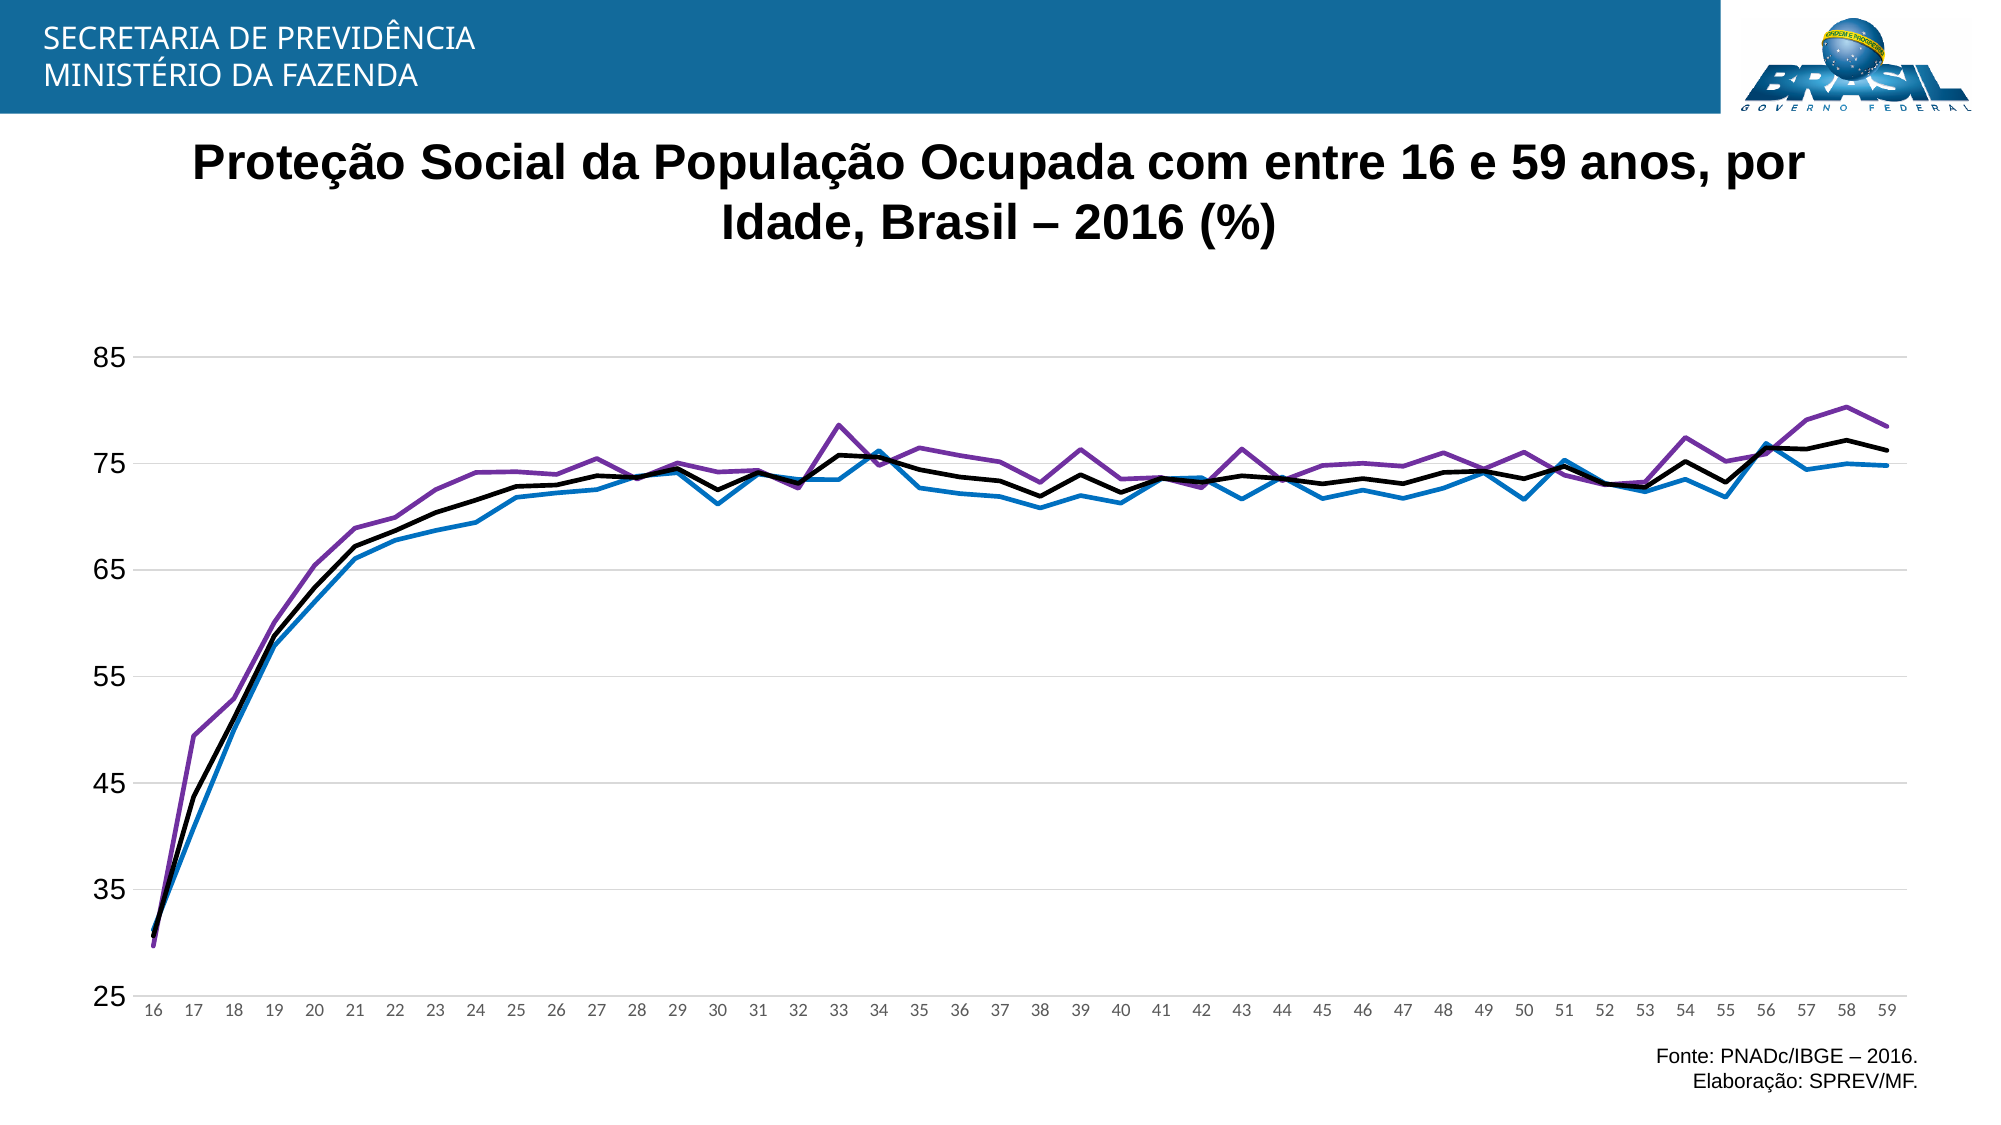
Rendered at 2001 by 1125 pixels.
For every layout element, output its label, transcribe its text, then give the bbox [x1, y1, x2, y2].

picture [1741, 18, 1972, 111]
text_box Fonte: PNADc/IBGE – 2016. Elaboração: SPREV/MF. [78, 1047, 1934, 1100]
chart [54, 326, 1946, 1036]
text_box Proteção Social da População Ocupada com entre 16 e 59 anos, por Idade, Brasil – 2016 (%) [173, 113, 1827, 267]
